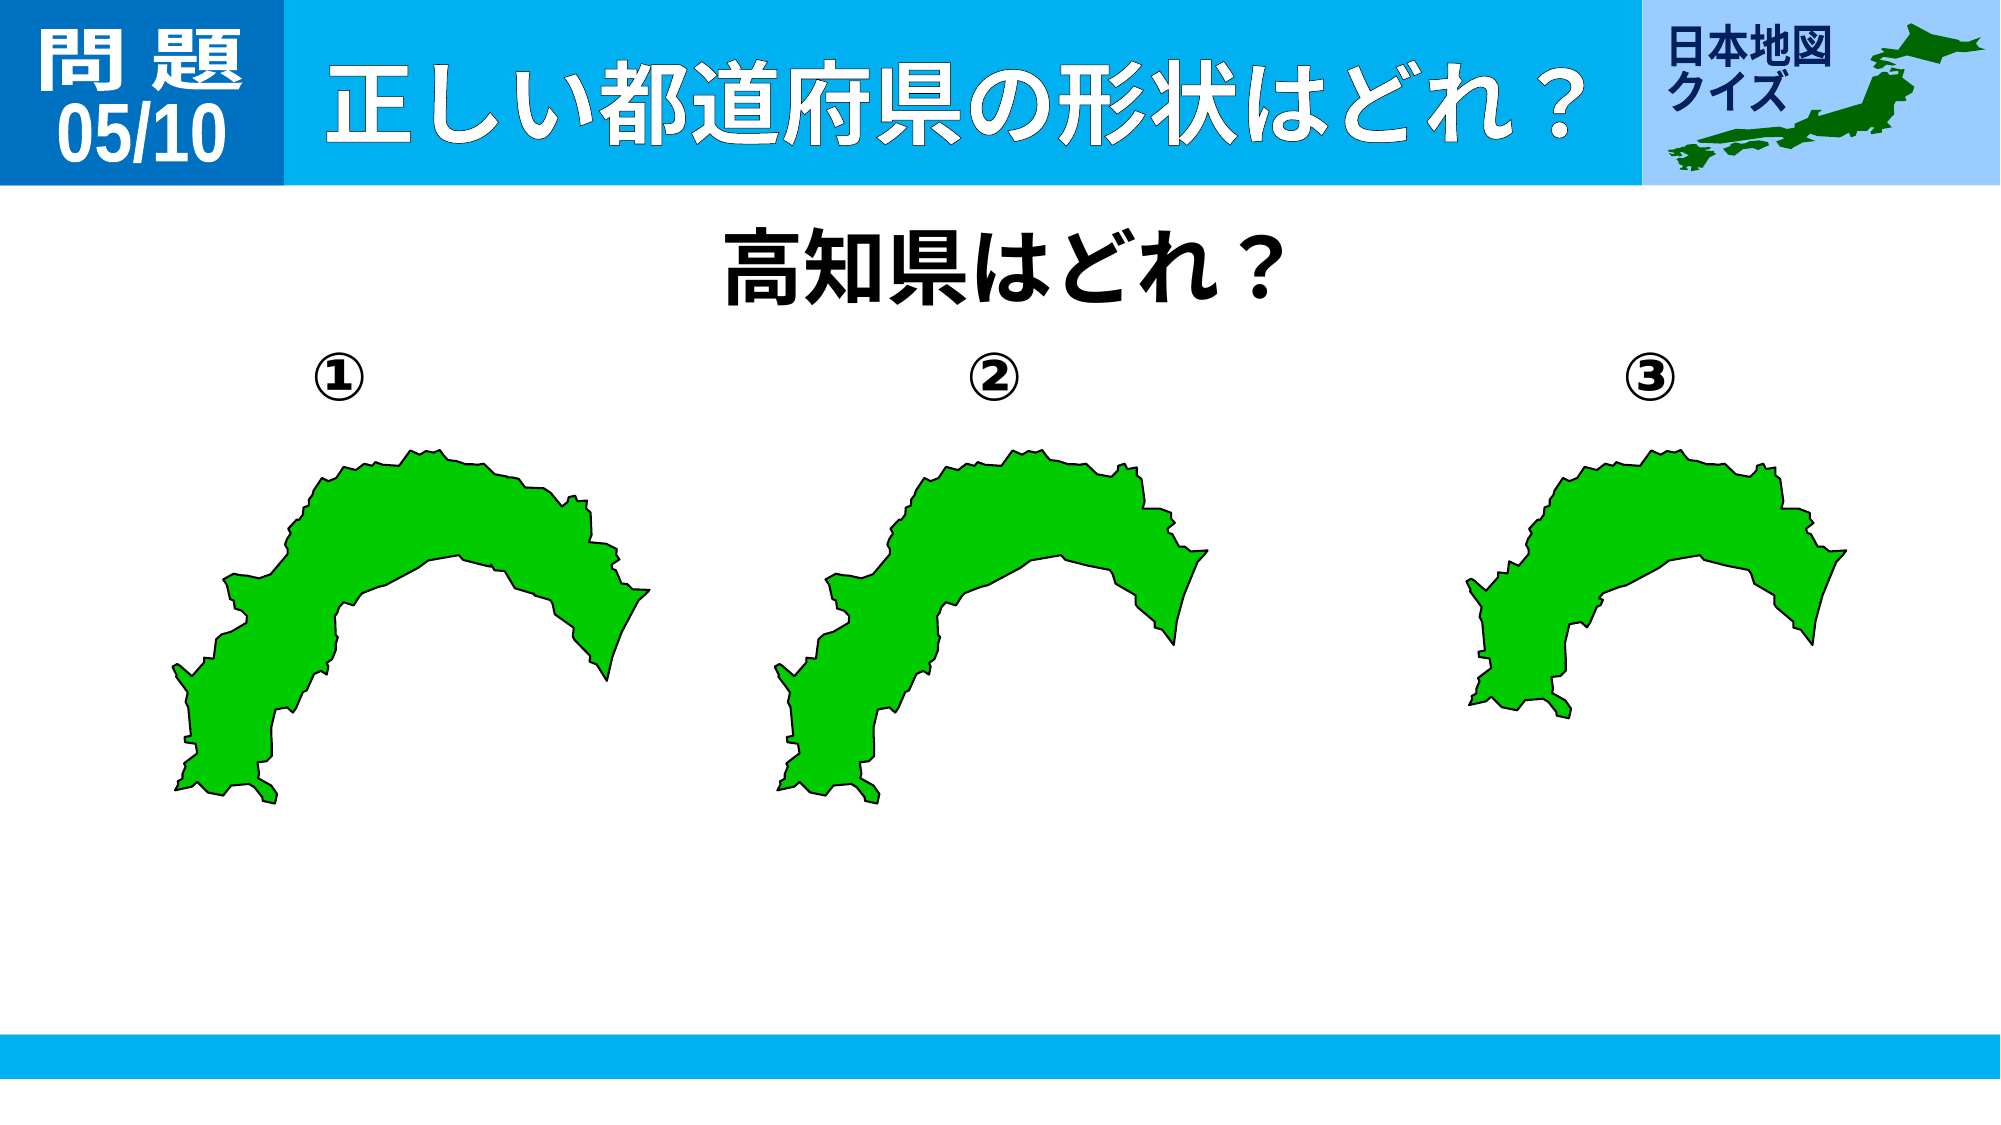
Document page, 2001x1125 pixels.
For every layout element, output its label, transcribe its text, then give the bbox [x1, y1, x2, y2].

text_box [1464, 448, 1849, 721]
text_box [772, 448, 1210, 806]
text_box ② [952, 326, 1039, 421]
text_box [0, 1034, 2000, 1079]
text_box [170, 448, 652, 806]
text_box ① [296, 326, 384, 421]
text_box ③ [1607, 326, 1694, 421]
text_box 高知県はどれ？ [705, 207, 1318, 323]
